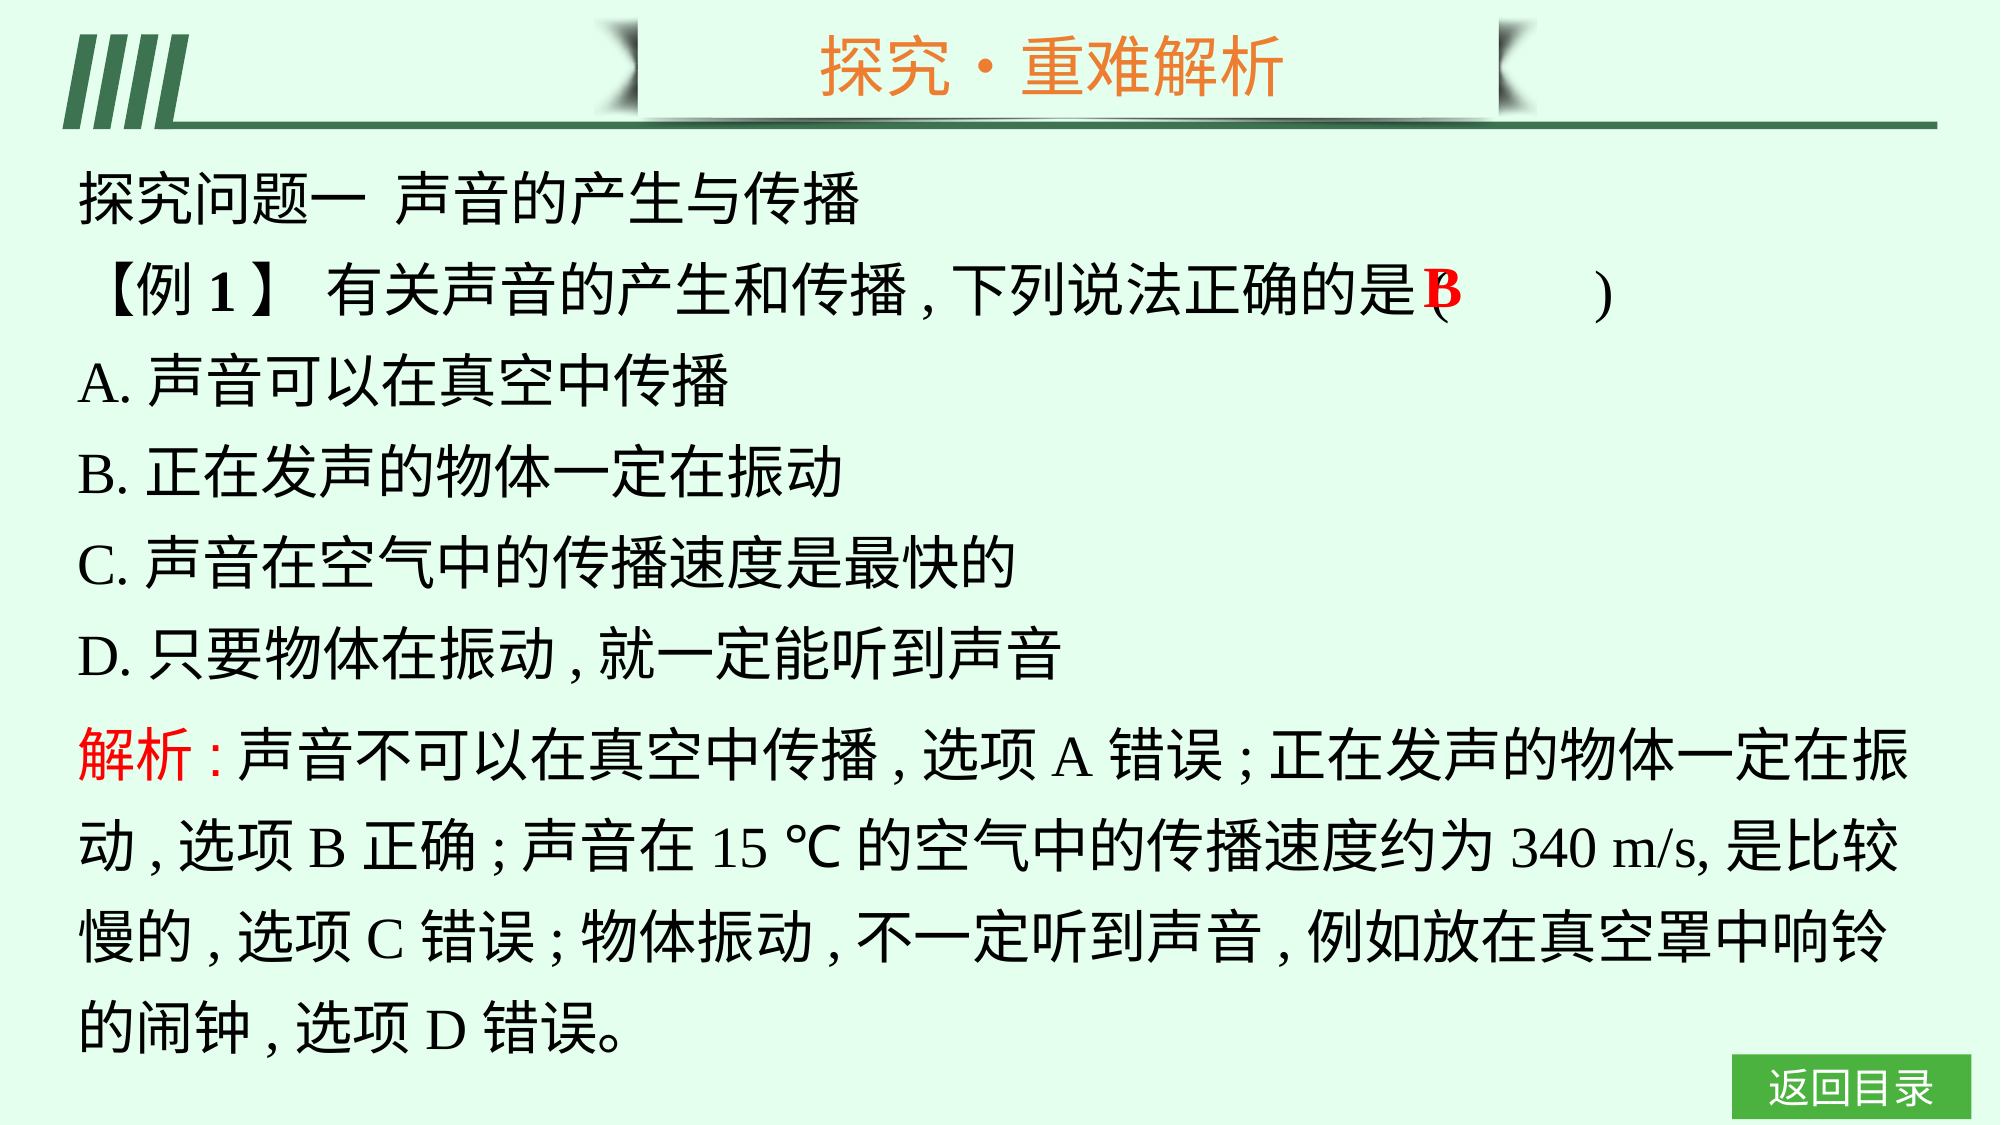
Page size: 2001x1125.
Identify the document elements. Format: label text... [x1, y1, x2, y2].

text_box B [1408, 227, 1478, 327]
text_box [594, 16, 1537, 127]
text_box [62, 34, 1938, 130]
text_box 解析:声音不可以在真空中传播,选项A错误;正在发声的物体一定在振动,选项B正确;声音在15 ℃的空气中的传播速度约为340 m/s,是比较慢的,选项C错误;物体振动,不一定听到声音,例如放在真空罩中响铃的闹钟,选项D错误。 [62, 690, 1938, 1069]
text_box 探究问题一 声音的产生与传播 【例1】 有关声音的产生和传播,下列说法正确的是( ) A.声音可以在真空中传播 B.正在发声的物体一定在振动 C.声音在空气中的传播速度是最快的 D.只要物体在振动,就一定能听到声音 [62, 133, 1938, 690]
